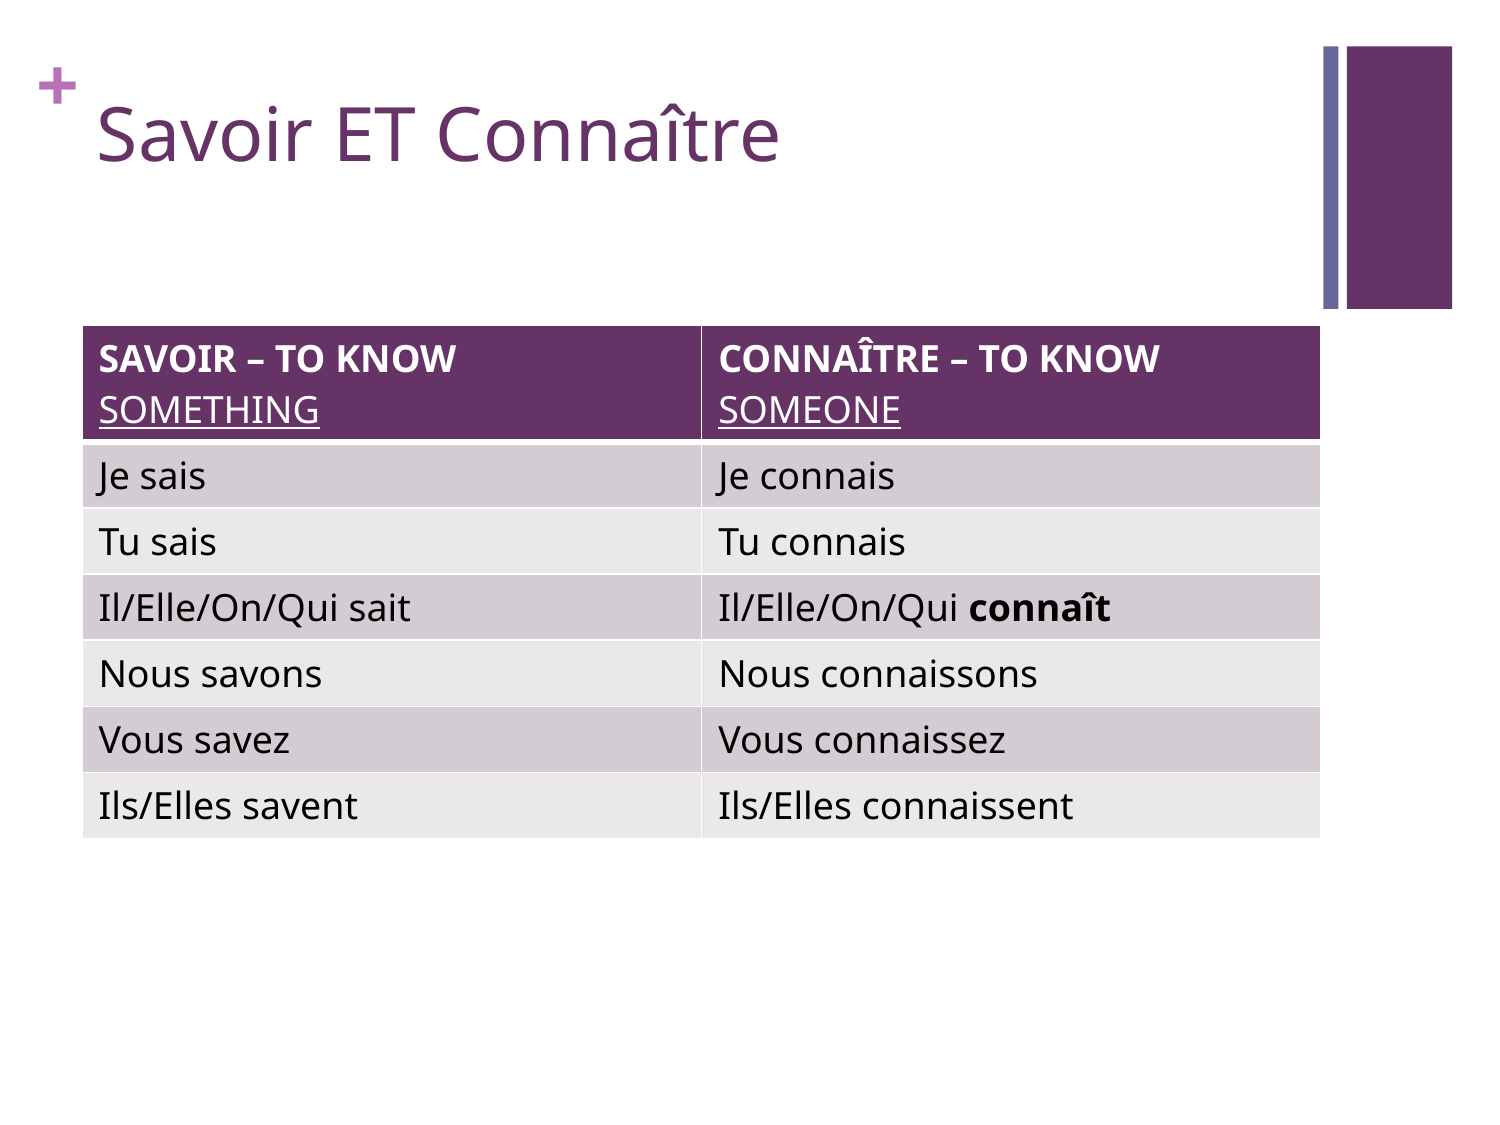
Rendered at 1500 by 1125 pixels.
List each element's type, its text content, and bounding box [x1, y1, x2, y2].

table_cell Ils/Elles connaissent [702, 773, 1320, 838]
table_cell Je connais [702, 445, 1320, 507]
title Savoir ET Connaître [81, 79, 1322, 263]
table_cell Nous connaissons [702, 641, 1320, 706]
table_cell Tu sais [83, 509, 701, 573]
table_cell Je sais [83, 445, 701, 507]
table_cell Vous savez [83, 707, 701, 772]
table_header CONNAÎTRE – TO KNOW SOMEONE [702, 326, 1320, 439]
table_cell Il/Elle/On/Qui connaît [702, 575, 1320, 639]
table_header SAVOIR – TO KNOW SOMETHING [83, 326, 701, 439]
table_cell Il/Elle/On/Qui sait [83, 575, 701, 639]
table_cell Ils/Elles savent [83, 773, 701, 838]
table_cell Vous connaissez [702, 707, 1320, 772]
table_cell Nous savons [83, 641, 701, 706]
table_cell Tu connais [702, 509, 1320, 573]
